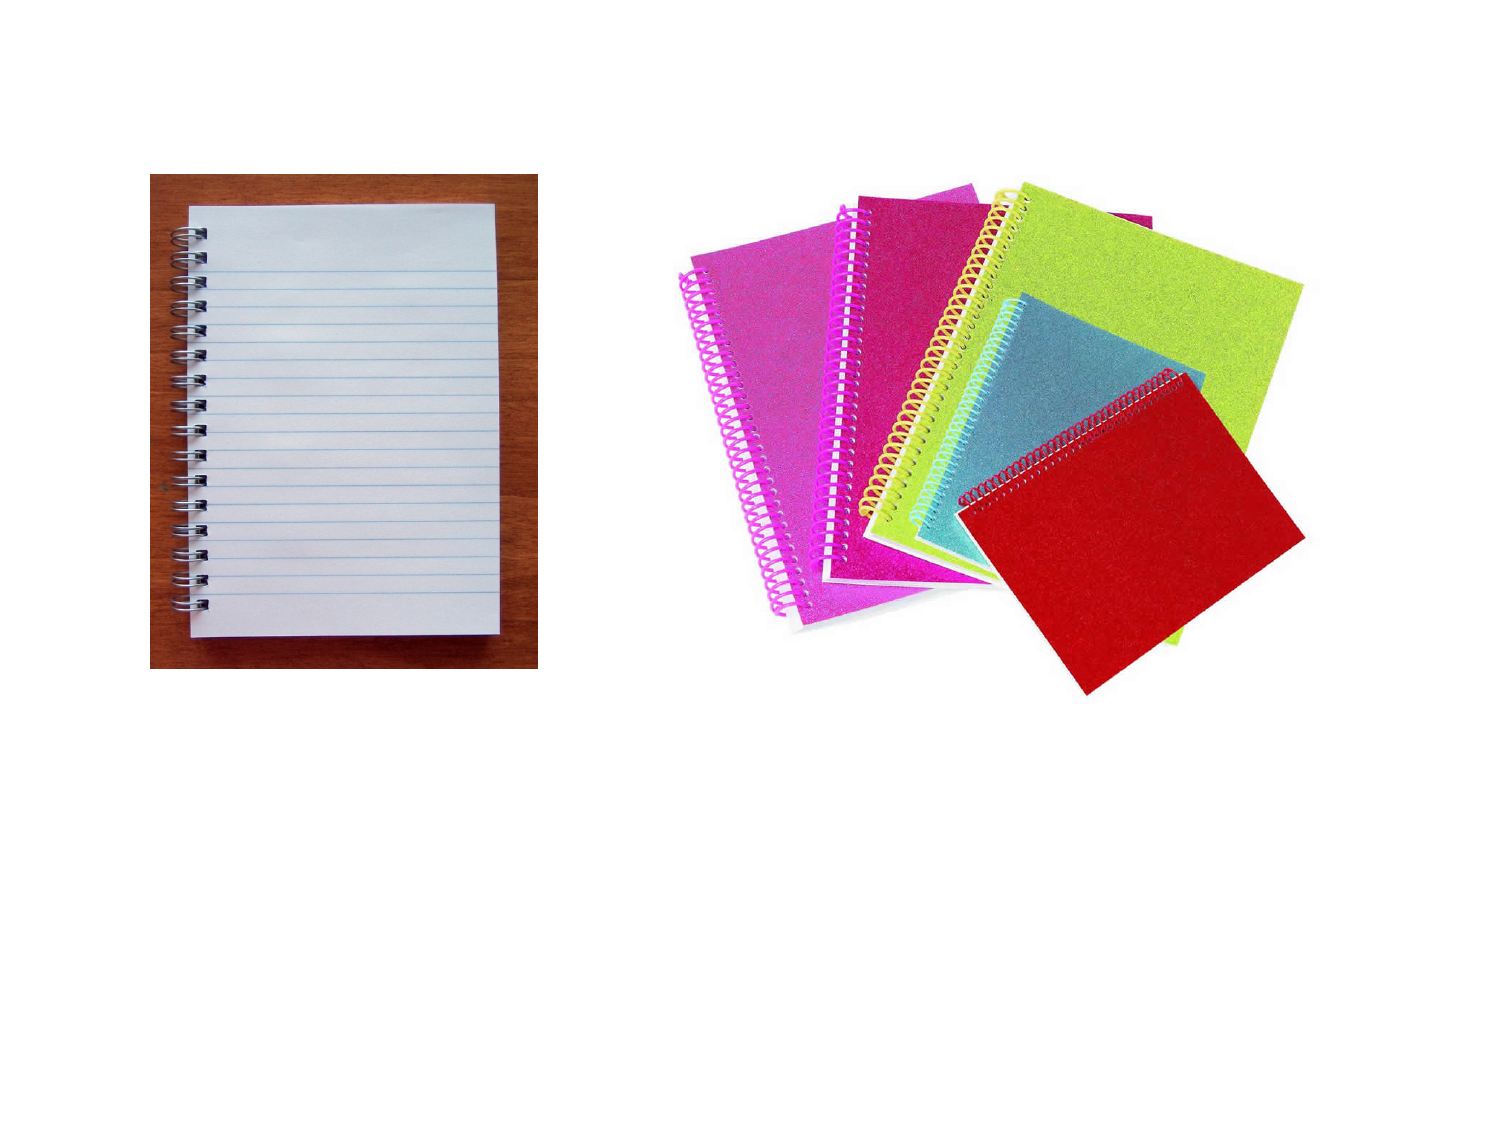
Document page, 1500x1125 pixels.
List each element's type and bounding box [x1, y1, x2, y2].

picture [649, 162, 1338, 726]
picture [149, 174, 538, 669]
